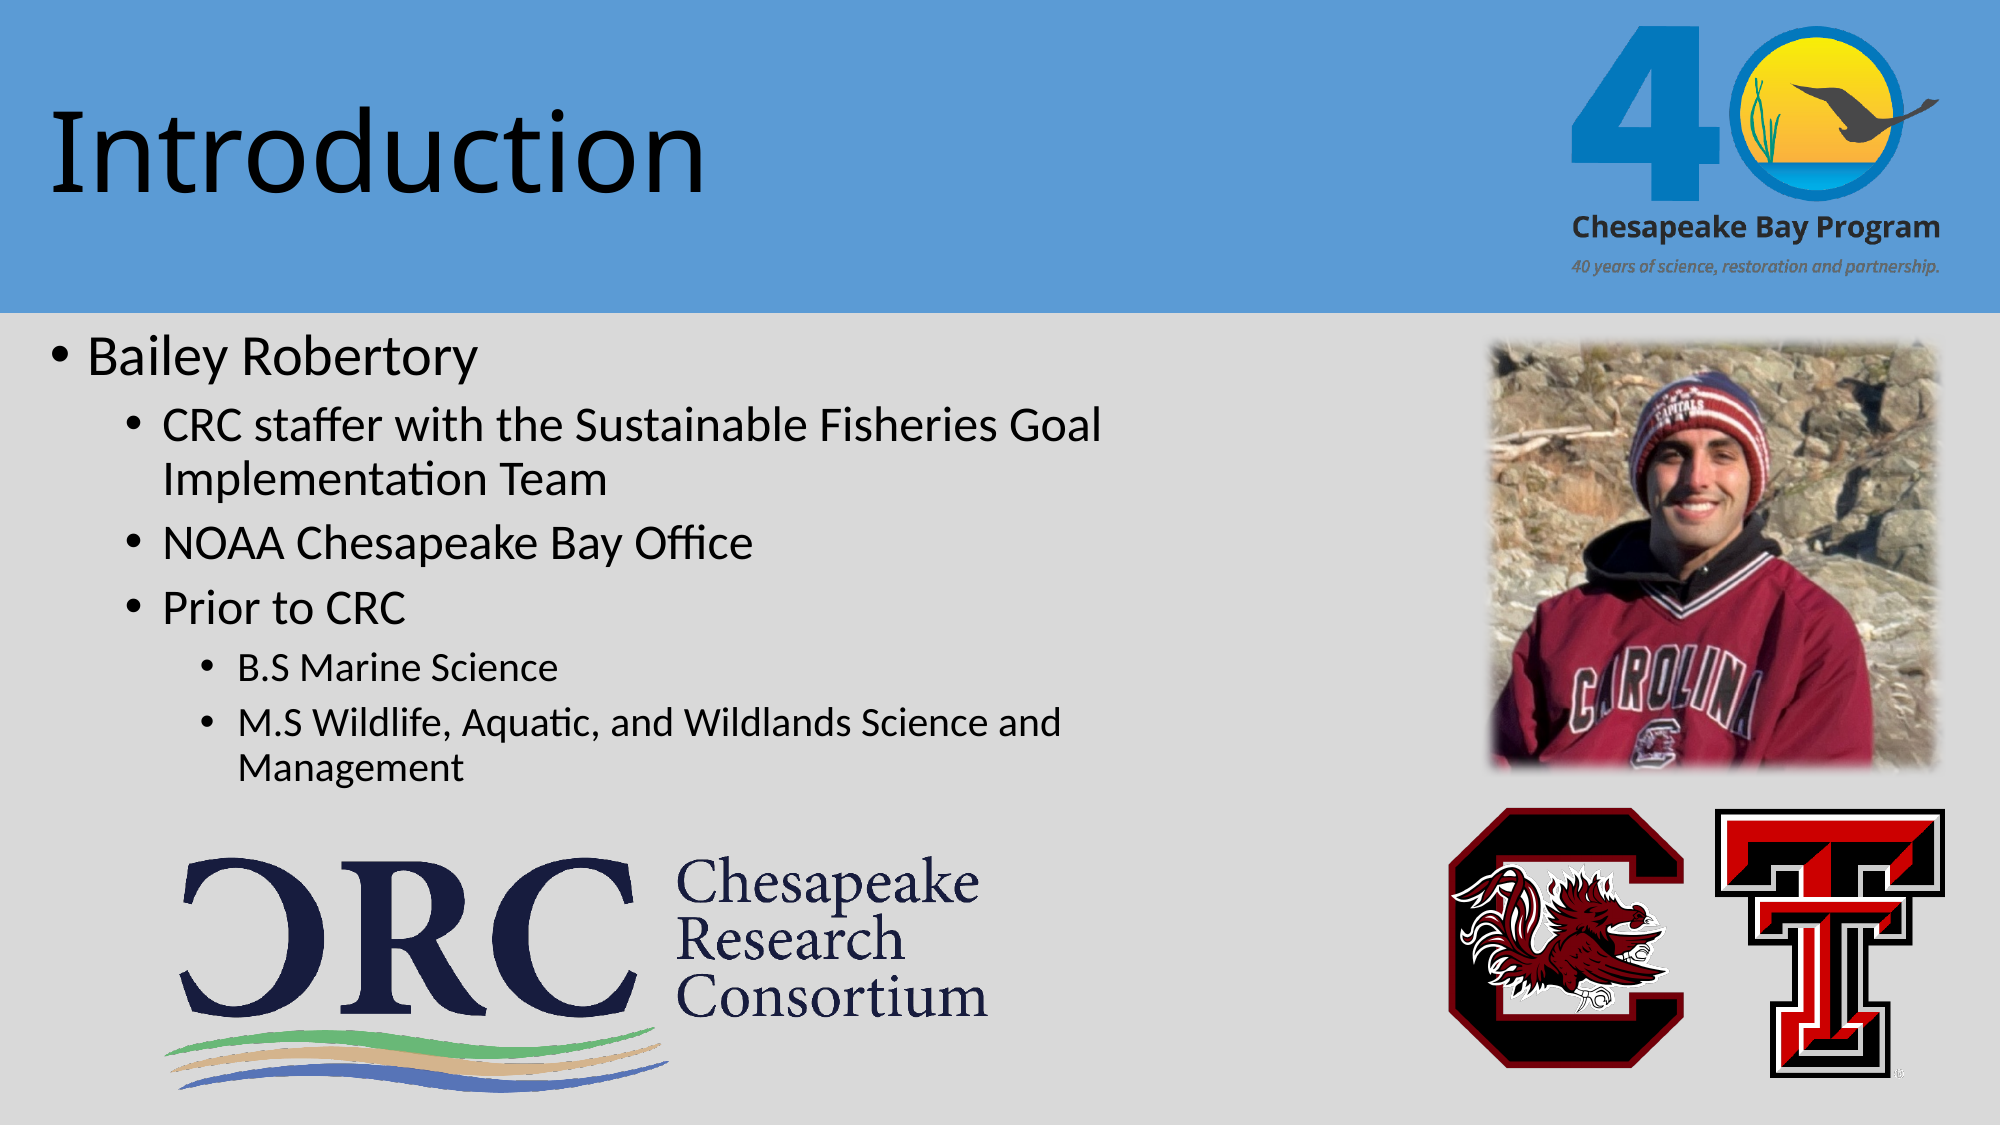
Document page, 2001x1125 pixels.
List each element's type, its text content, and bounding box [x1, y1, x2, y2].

title Introduction [34, 47, 1565, 266]
picture [1565, 26, 1947, 279]
picture [1446, 806, 1685, 1069]
text_box [0, 0, 2000, 314]
picture [1480, 333, 1947, 778]
picture [164, 820, 989, 1098]
picture [1713, 806, 1947, 1080]
list Bailey Robertory CRC staffer with the Sustainable Fisheries Goal Implementation Team NOAA Chesapeake Bay Office Prior to CRC B.S Marine Science M.S Wildlife, Aquatic, and Wildlands Science and Management [34, 317, 1214, 955]
